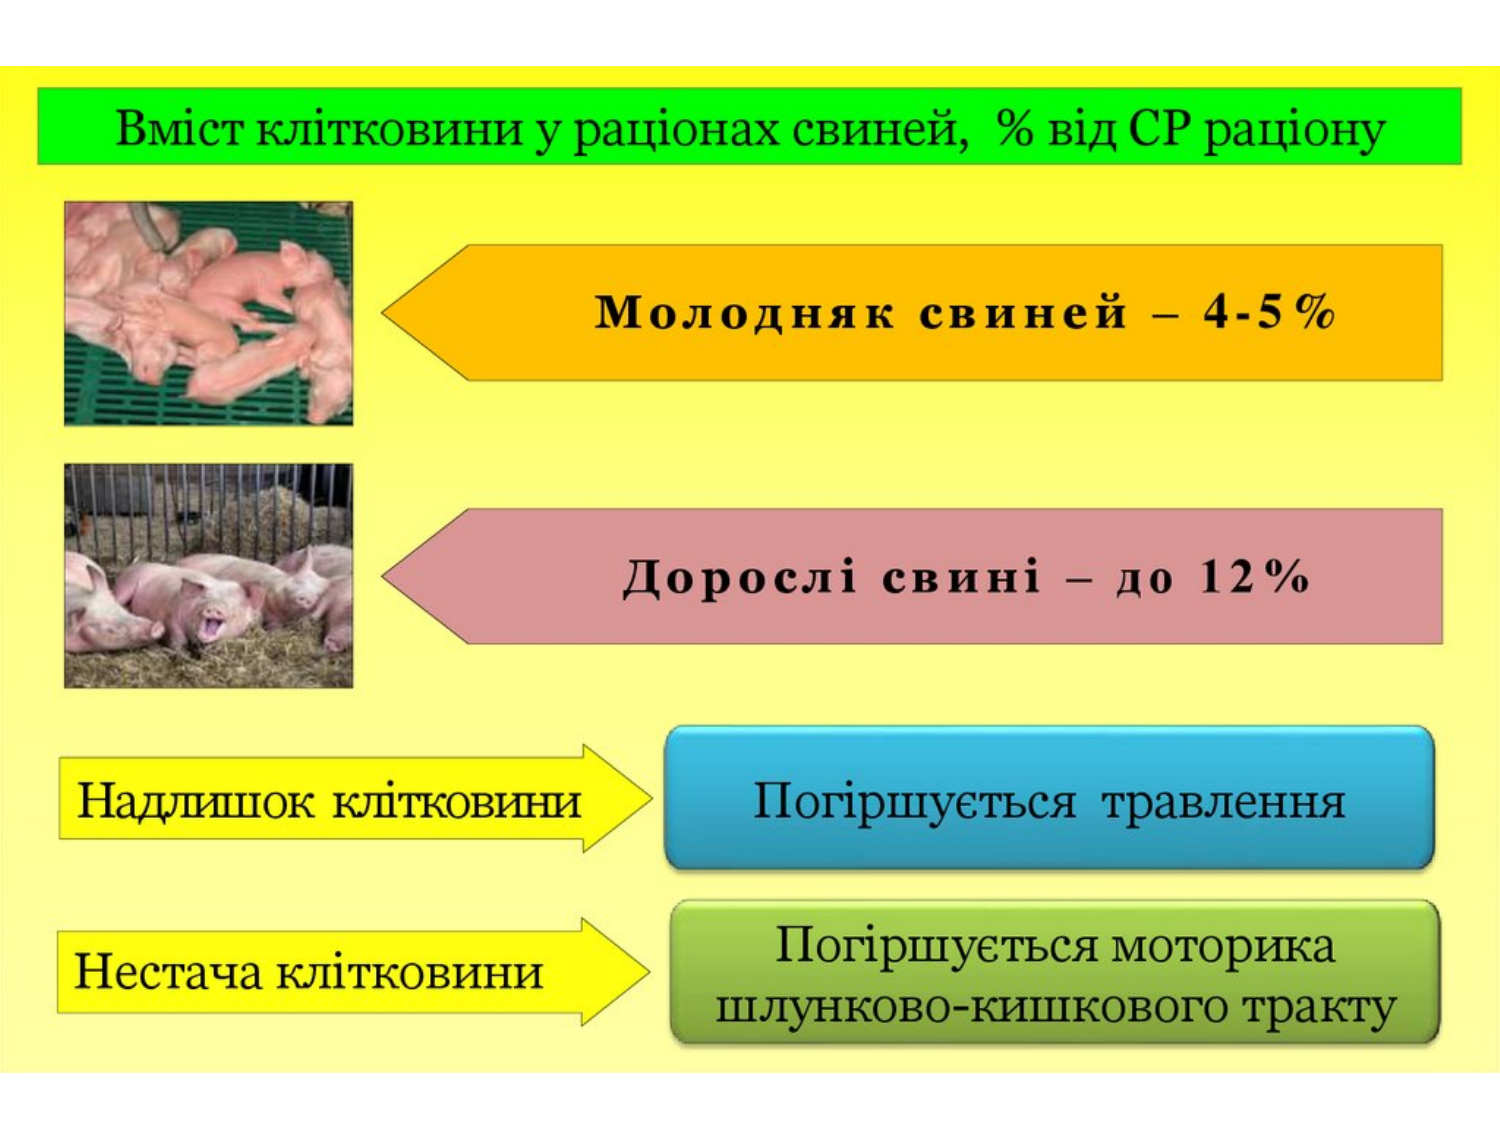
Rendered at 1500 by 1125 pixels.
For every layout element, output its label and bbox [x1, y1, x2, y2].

picture [0, 66, 1500, 1073]
